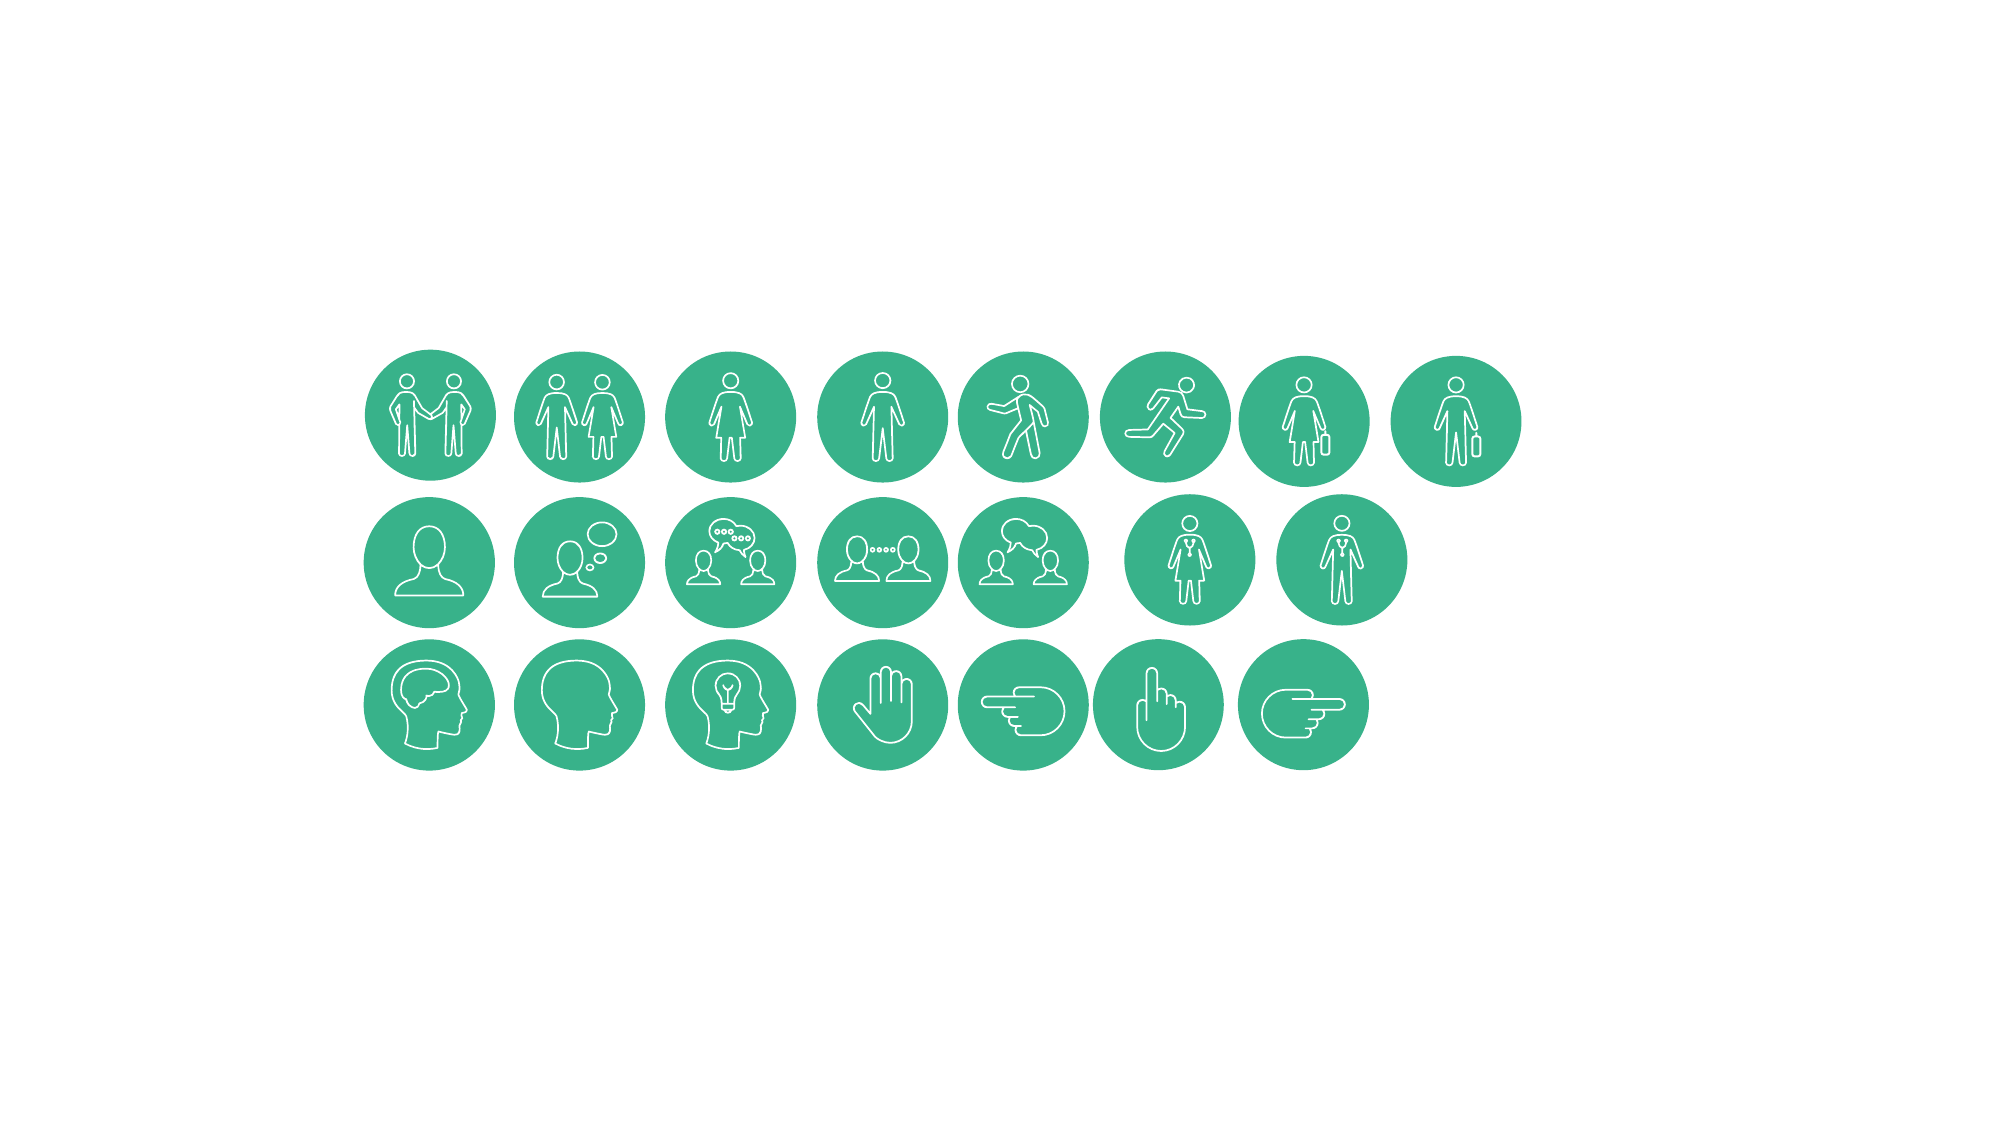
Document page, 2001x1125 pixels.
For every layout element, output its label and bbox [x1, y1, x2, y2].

text_box [541, 659, 619, 750]
text_box [817, 497, 949, 629]
text_box [514, 497, 646, 629]
text_box [1333, 514, 1351, 532]
text_box [1136, 666, 1186, 752]
text_box [957, 639, 1089, 771]
text_box [978, 549, 1014, 586]
text_box [1261, 688, 1346, 739]
text_box [1032, 549, 1068, 586]
text_box [363, 639, 495, 771]
text_box [593, 552, 608, 564]
text_box [400, 667, 450, 709]
text_box [1181, 515, 1199, 532]
text_box [869, 547, 876, 553]
text_box [514, 639, 646, 771]
text_box [1390, 355, 1522, 488]
text_box [364, 349, 497, 481]
text_box [1099, 351, 1231, 483]
text_box [664, 351, 797, 483]
text_box [1237, 639, 1369, 771]
text_box [1001, 518, 1049, 558]
text_box [816, 351, 949, 483]
text_box [664, 496, 797, 629]
text_box [585, 563, 595, 572]
text_box [541, 540, 599, 598]
text_box [1124, 494, 1256, 626]
text_box [394, 525, 465, 597]
text_box [586, 521, 618, 548]
text_box [1319, 533, 1364, 605]
text_box [817, 639, 949, 771]
text_box [1336, 538, 1349, 557]
text_box [885, 535, 932, 582]
text_box [852, 665, 913, 744]
text_box [957, 497, 1089, 629]
text_box [1238, 355, 1370, 488]
text_box [980, 686, 1066, 737]
text_box [1167, 533, 1212, 605]
text_box [876, 547, 883, 553]
text_box [1276, 494, 1408, 626]
text_box [390, 659, 468, 750]
text_box [1183, 538, 1196, 557]
text_box [834, 535, 881, 582]
text_box [957, 351, 1090, 483]
text_box [1124, 376, 1207, 458]
text_box [665, 639, 797, 771]
text_box [1092, 639, 1224, 771]
text_box [363, 497, 495, 629]
text_box [513, 351, 646, 483]
text_box [691, 659, 770, 751]
